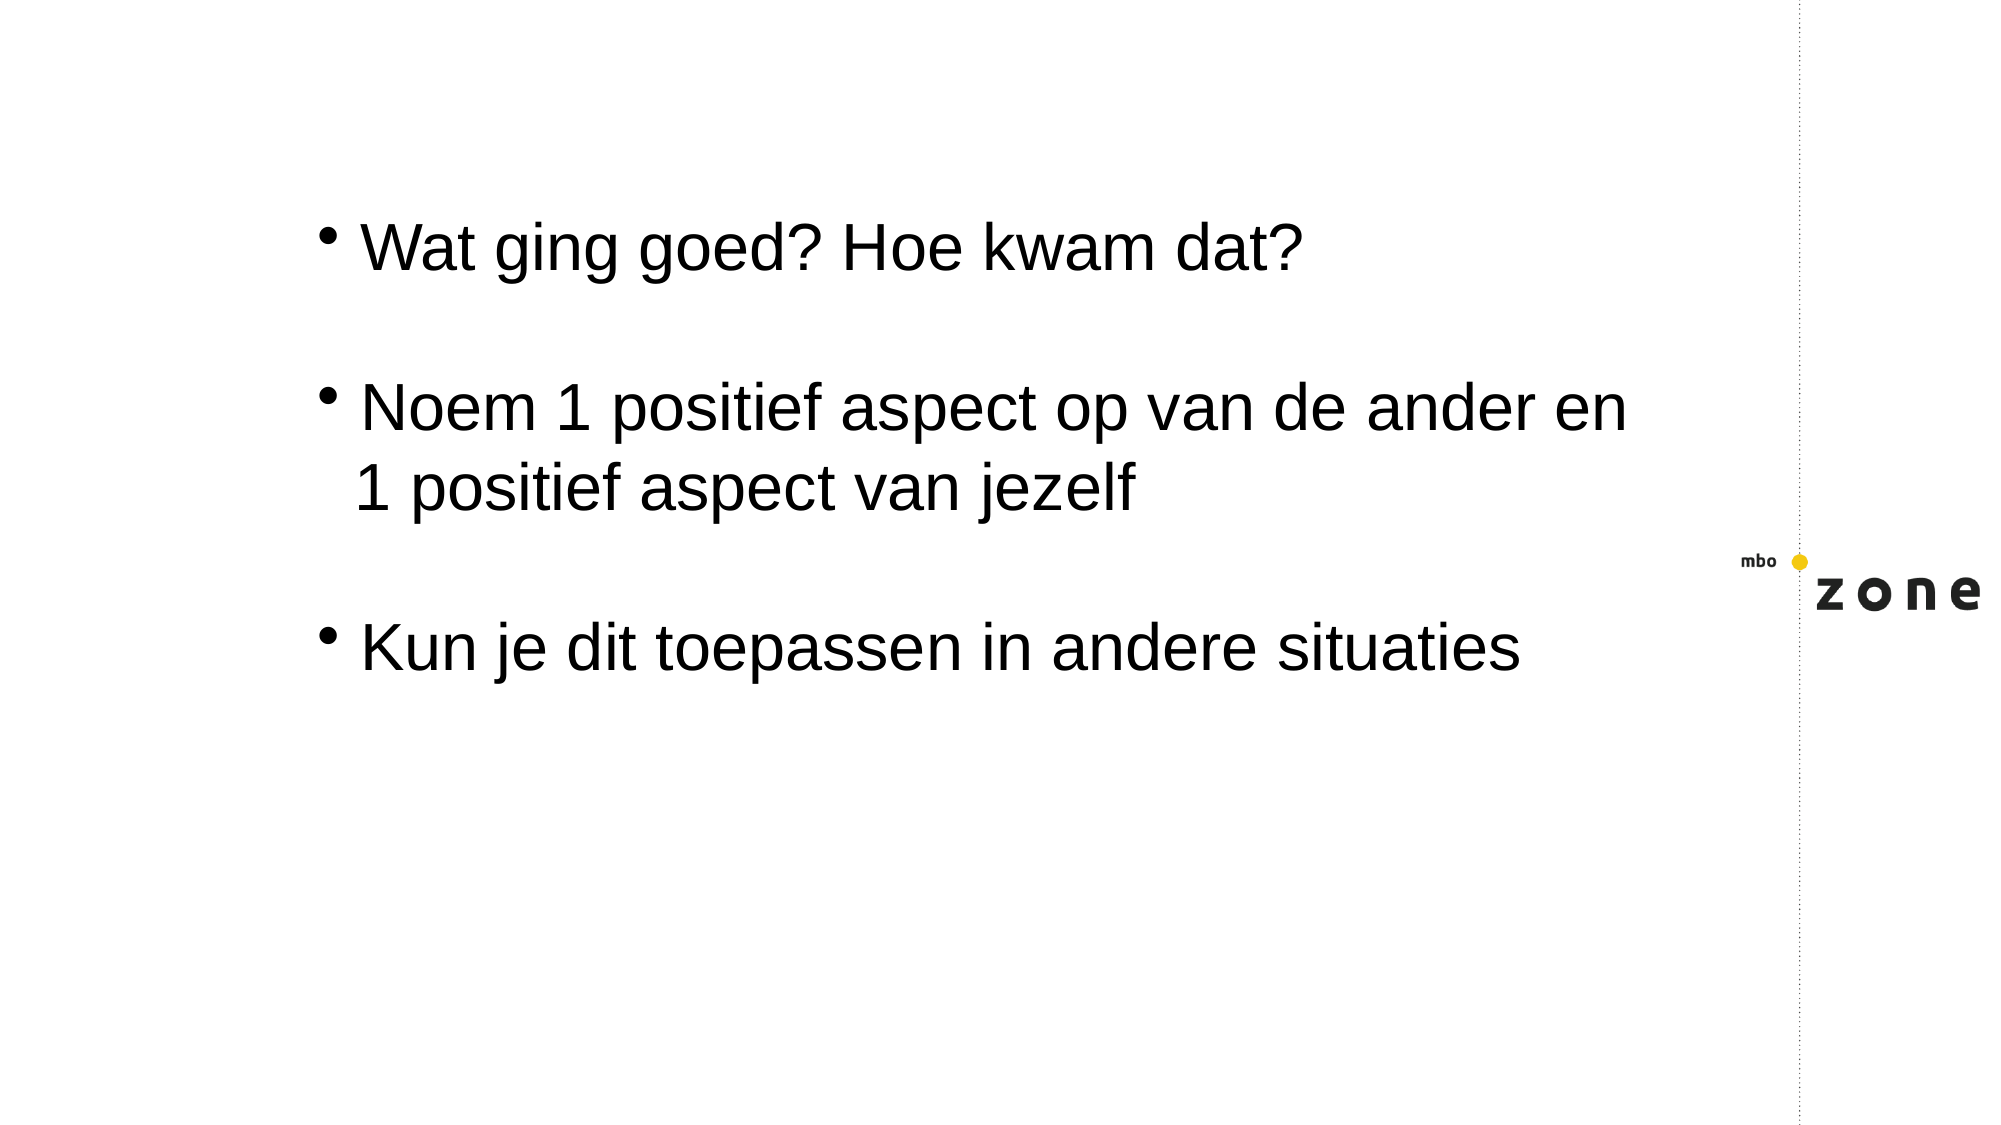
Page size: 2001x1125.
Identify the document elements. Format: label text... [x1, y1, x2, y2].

text_box Wat ging goed? Hoe kwam dat? Noem 1 positief aspect op van de ander en 1 positief aspect van jezelf Kun je dit toepassen in andere situaties [303, 196, 1697, 691]
picture [1596, 0, 2001, 1125]
